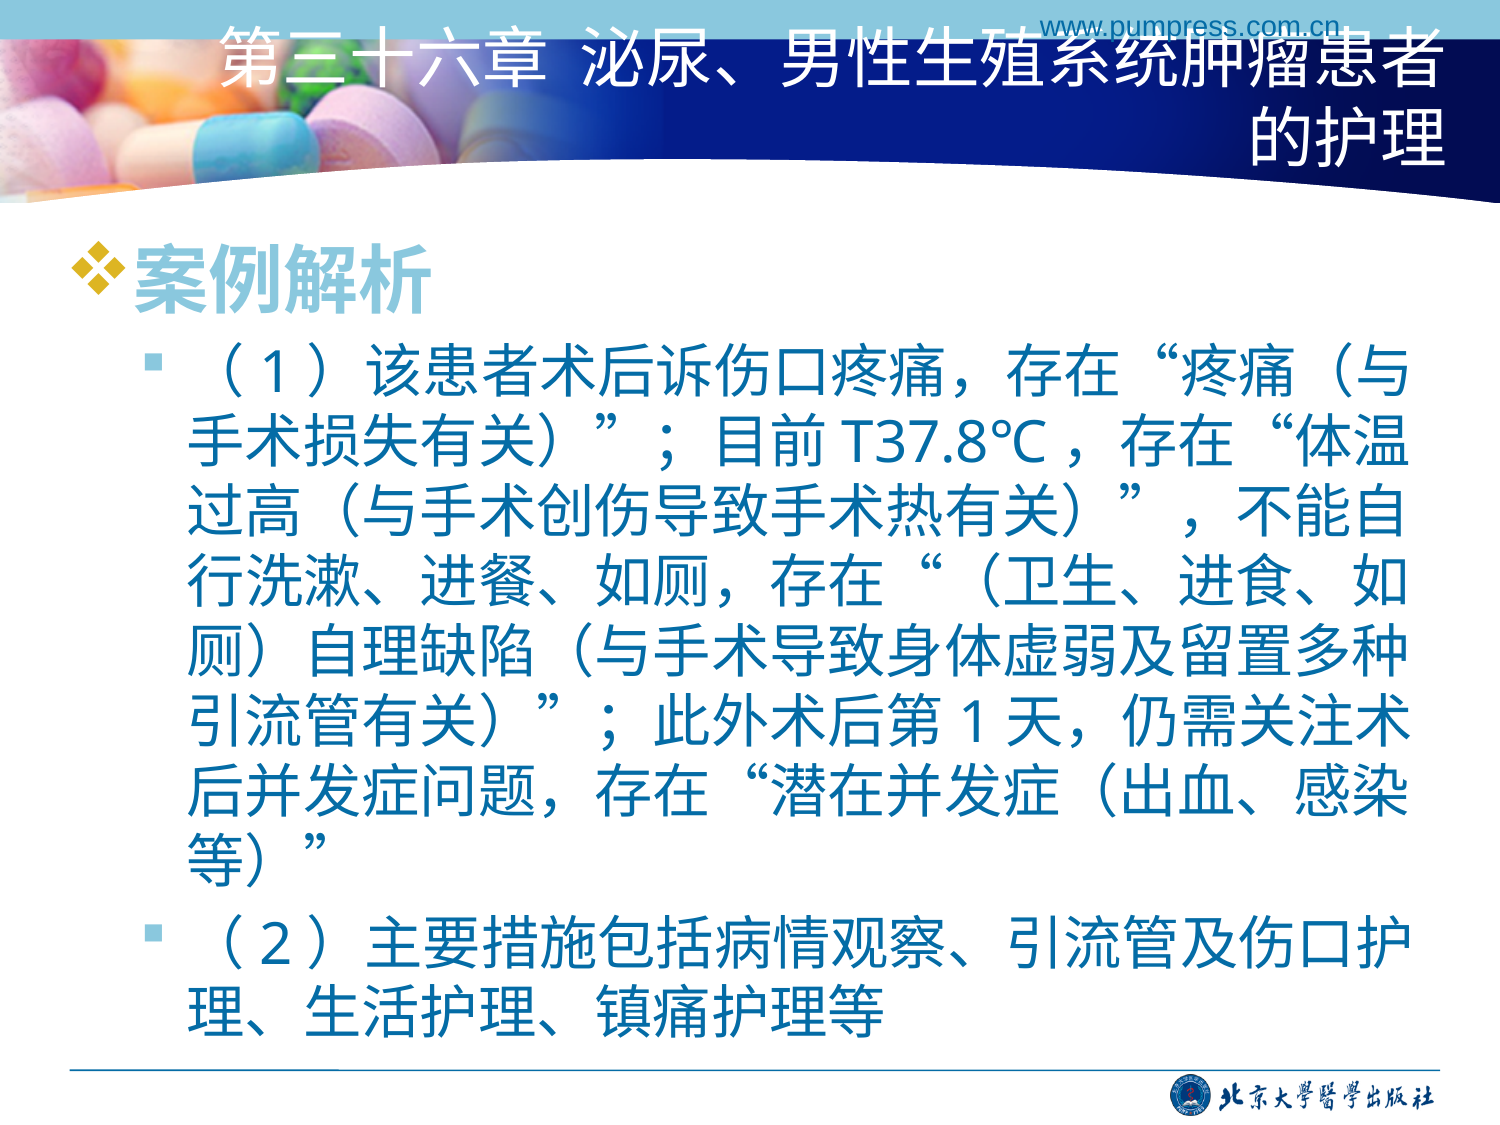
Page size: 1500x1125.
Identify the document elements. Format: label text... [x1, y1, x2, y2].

list 案例解析 （1）该患者术后诉伤口疼痛，存在“疼痛（与手术损失有关）”；目前T37.8℃，存在“体温过高（与手术创伤导致手术热有关）”，不能自行洗漱、进餐、如厕，存在“（卫生、进食、如厕）自理缺陷（与手术导致身体虚弱及留置多种引流管有关）”；此外术后第1天，仍需关注术后并发症问题，存在“潜在并发症（出血、感染等）” （2）主要措施包括病情观察、引流管及伤口护理、生活护理、镇痛护理等 [49, 224, 1463, 1026]
picture [0, 40, 1500, 203]
title 第三十六章 泌尿、男性生殖系统肿瘤患者的护理 [137, 49, 1463, 143]
slide_number www.pumpress.com.cn [1025, 0, 1463, 38]
picture [1170, 1074, 1436, 1118]
